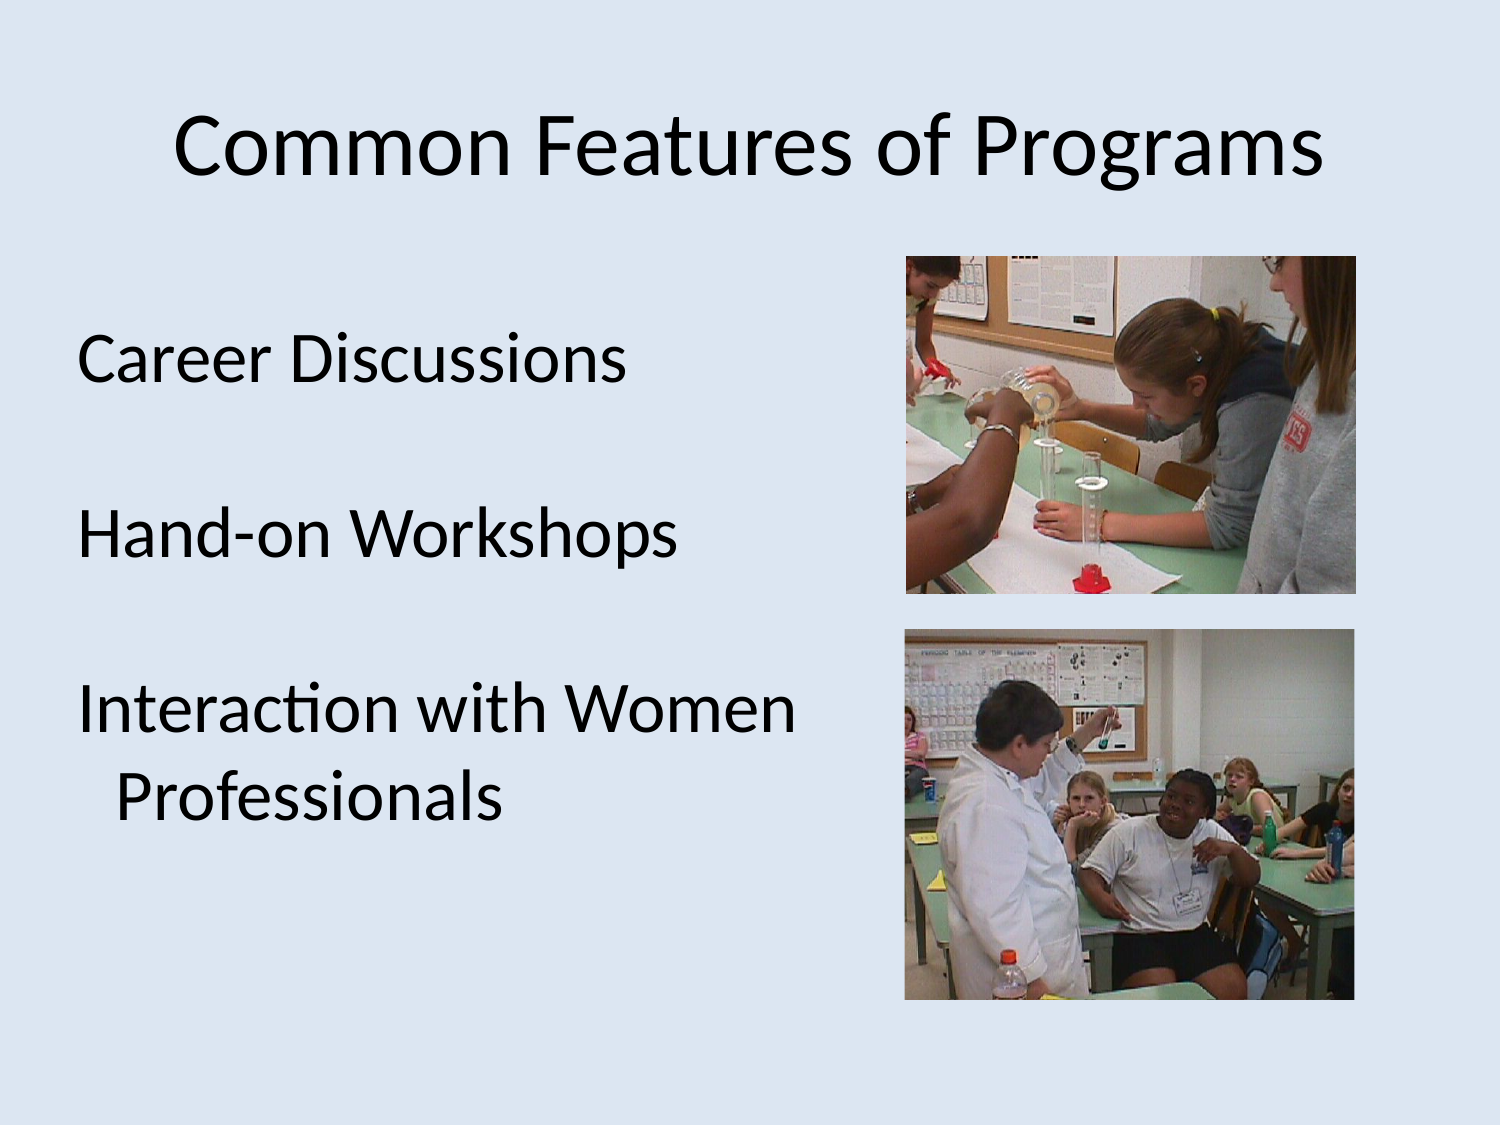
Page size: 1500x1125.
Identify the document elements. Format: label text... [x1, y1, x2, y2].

title Common Features of Programs [75, 45, 1425, 233]
picture [904, 629, 1355, 1000]
text_box Career Discussions Hand-on Workshops Interaction with Women Professionals [62, 302, 875, 843]
picture [905, 255, 1357, 594]
